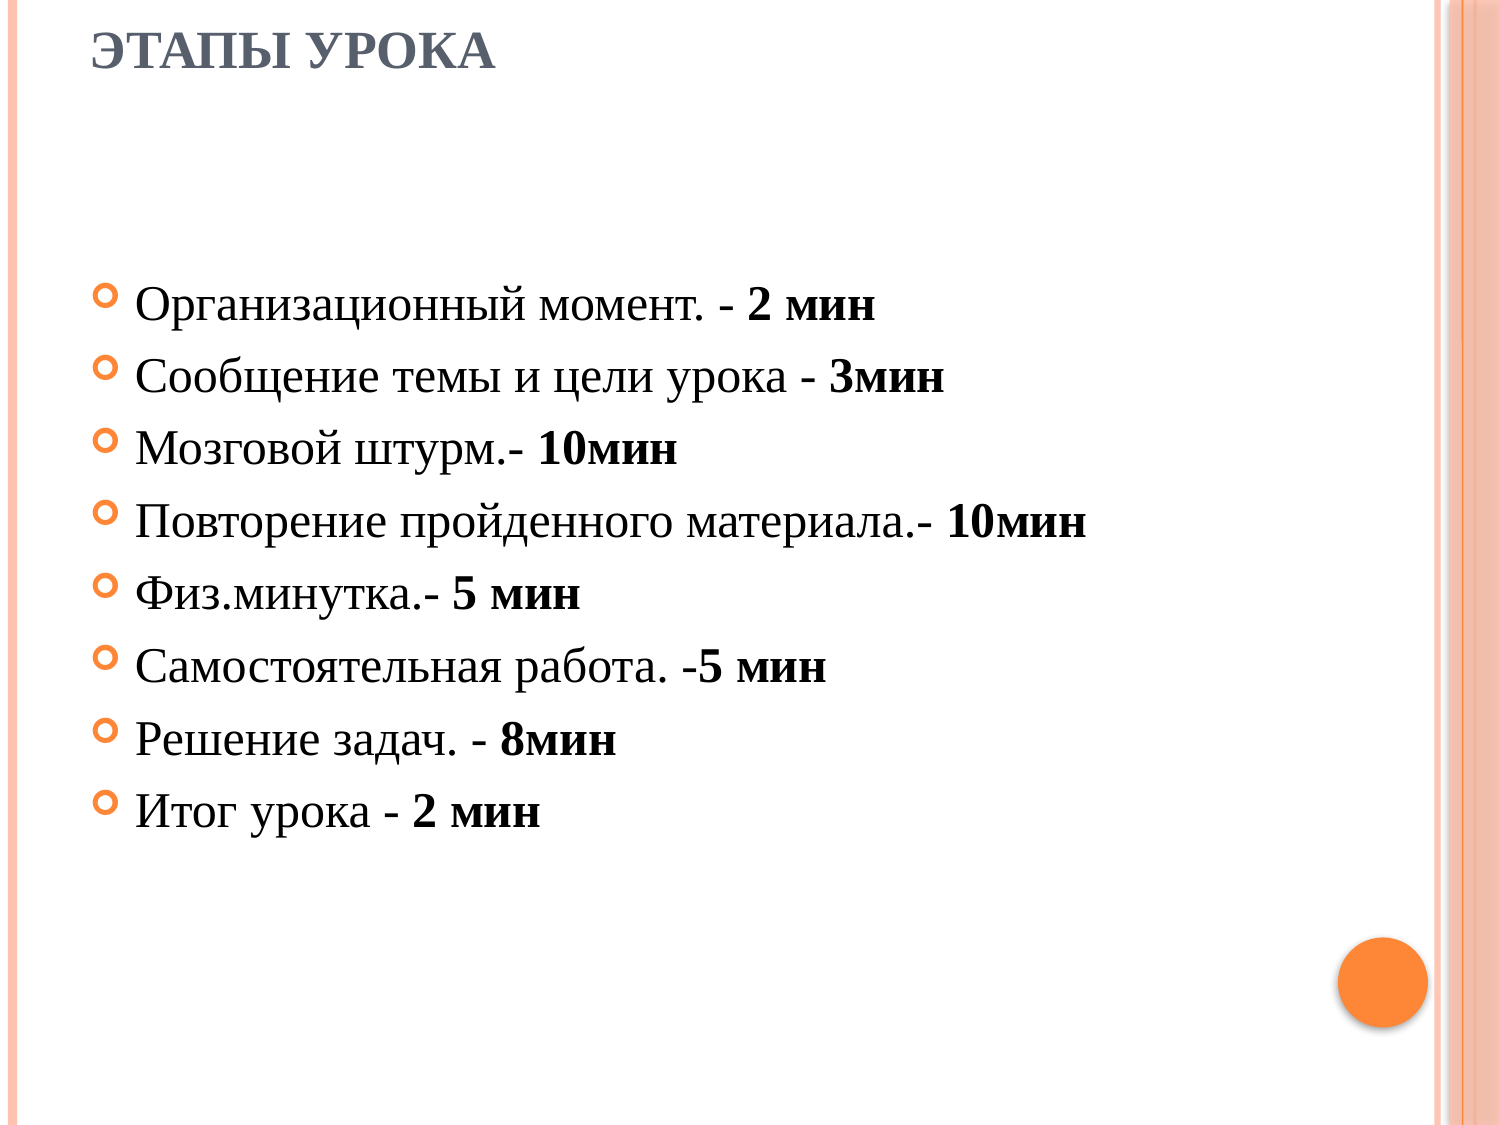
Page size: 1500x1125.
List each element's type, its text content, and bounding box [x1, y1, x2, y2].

list Организационный момент. - 2 мин Сообщение темы и цели урока - 3мин Мозговой штурм.- 10мин Повторение пройденного материала.- 10мин Физ.минутка.- 5 мин Самостоятельная работа. -5 мин Решение задач. - 8мин Итог урока - 2 мин [75, 262, 1300, 1062]
title ЭТАПЫ УРОКА [75, 11, 1300, 235]
